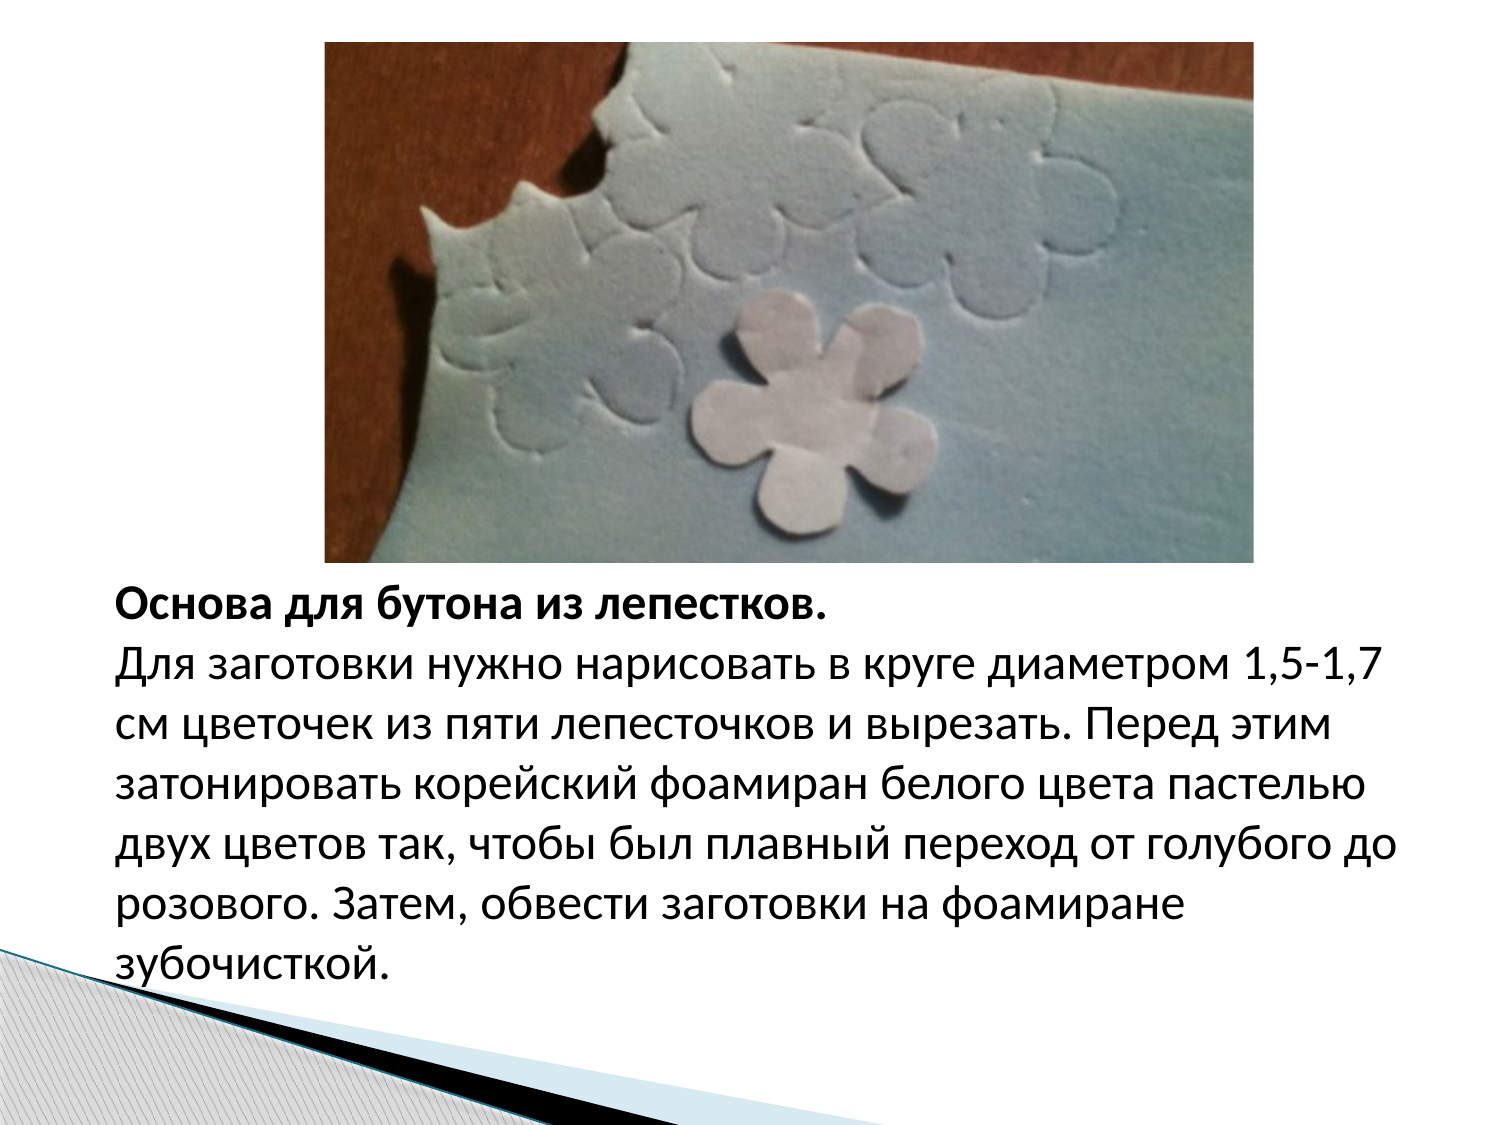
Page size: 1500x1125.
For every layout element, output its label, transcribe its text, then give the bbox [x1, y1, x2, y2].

picture [324, 42, 1254, 563]
text_box Основа для бутона из лепестков. Для заготовки нужно нарисовать в круге диаметром 1,5-1,7 см цветочек из пяти лепесточков и вырезать. Перед этим затонировать корейский фоамиран белого цвета пастелью двух цветов так, чтобы был плавный переход от голубого до розового. Затем, обвести заготовки на фоамиране зубочисткой. [100, 562, 1424, 1043]
